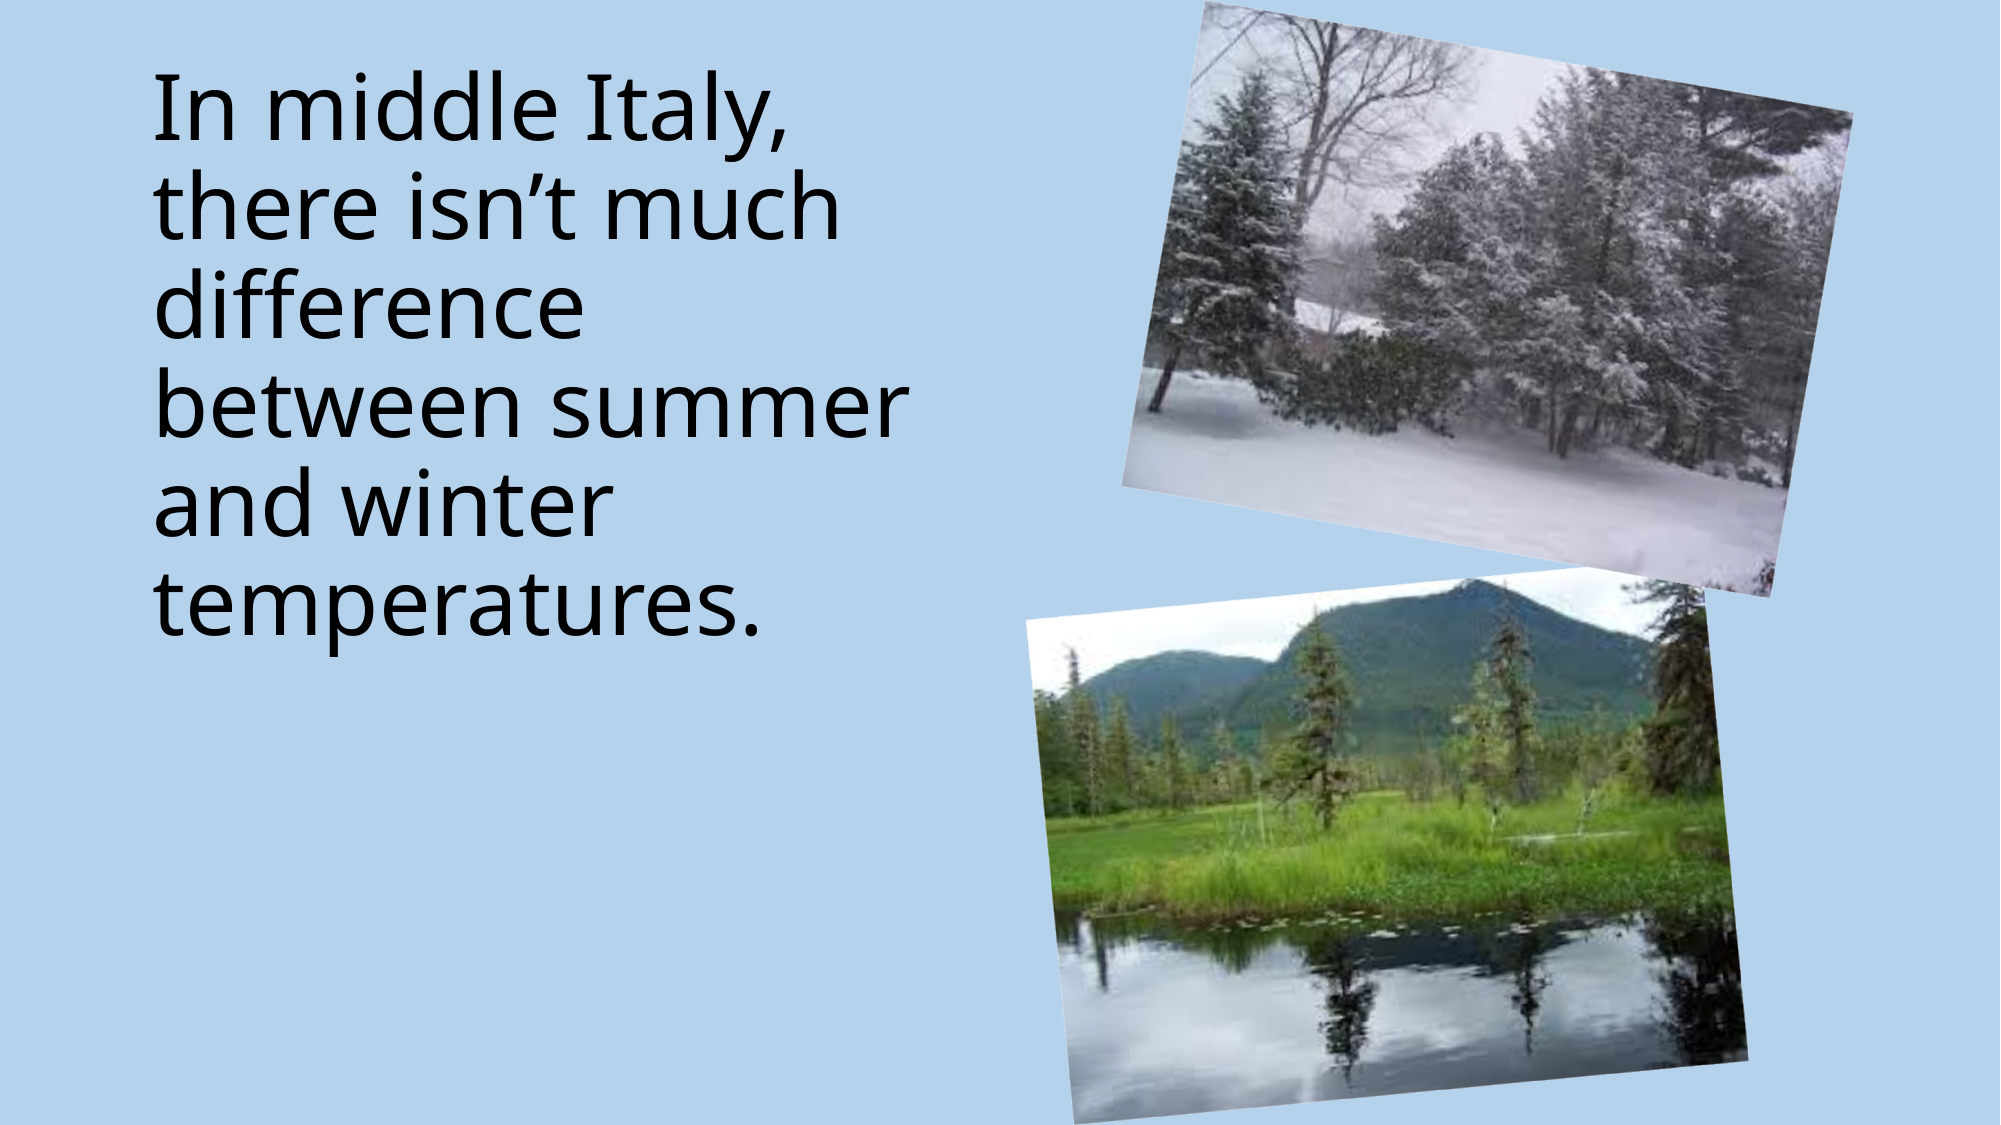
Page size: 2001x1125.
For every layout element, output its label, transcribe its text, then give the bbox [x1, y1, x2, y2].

title In middle Italy, there isn’t much difference between summer and winter temperatures. [137, 59, 977, 656]
picture [1027, 1, 1853, 1124]
